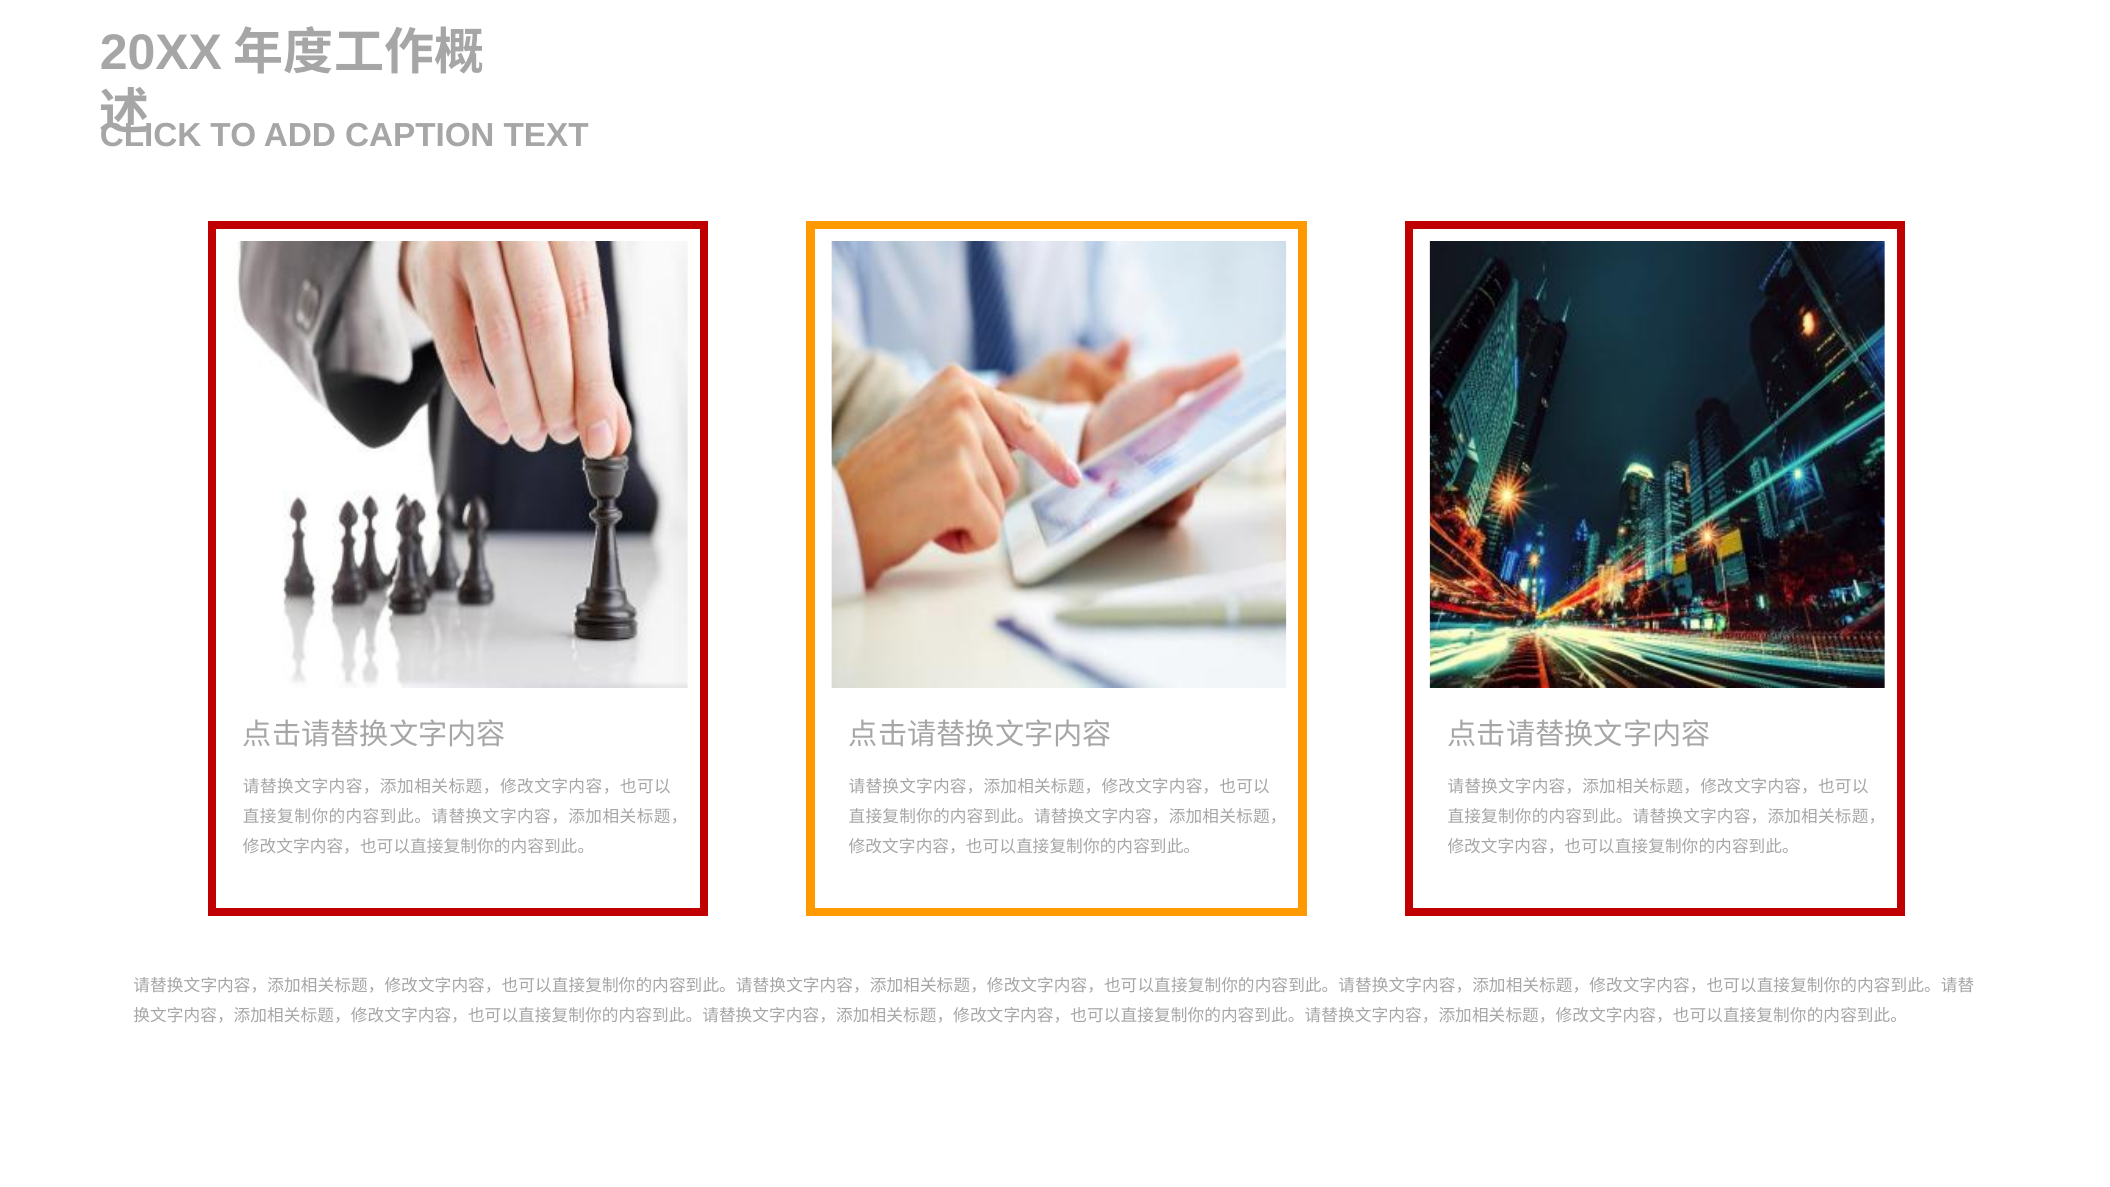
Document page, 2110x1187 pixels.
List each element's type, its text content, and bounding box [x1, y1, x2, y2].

text_box [1408, 224, 1902, 913]
text_box [809, 224, 1304, 913]
text_box 请替换文字内容，添加相关标题，修改文字内容，也可以直接复制你的内容到此。请替换文字内容，添加相关标题，修改文字内容，也可以直接复制你的内容到此。请替换文字内容，添加相关标题，修改文字内容，也可以直接复制你的内容到此。请替换文字内容，添加相关标题，修改文字内容，也可以直接复制你的内容到此。请替换文字内容，添加相关标题，修改文字内容，也可以直接复制你的内容到此。请替换文字内容，添加相关标题，修改文字内容，也可以直接复制你的内容到此。 [133, 964, 1976, 1025]
text_box 20XX年度工作概述 [99, 19, 534, 113]
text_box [242, 715, 672, 858]
text_box CLICK TO ADD CAPTION TEXT [99, 113, 629, 154]
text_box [1447, 715, 1870, 858]
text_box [848, 715, 1271, 858]
text_box [211, 224, 705, 913]
